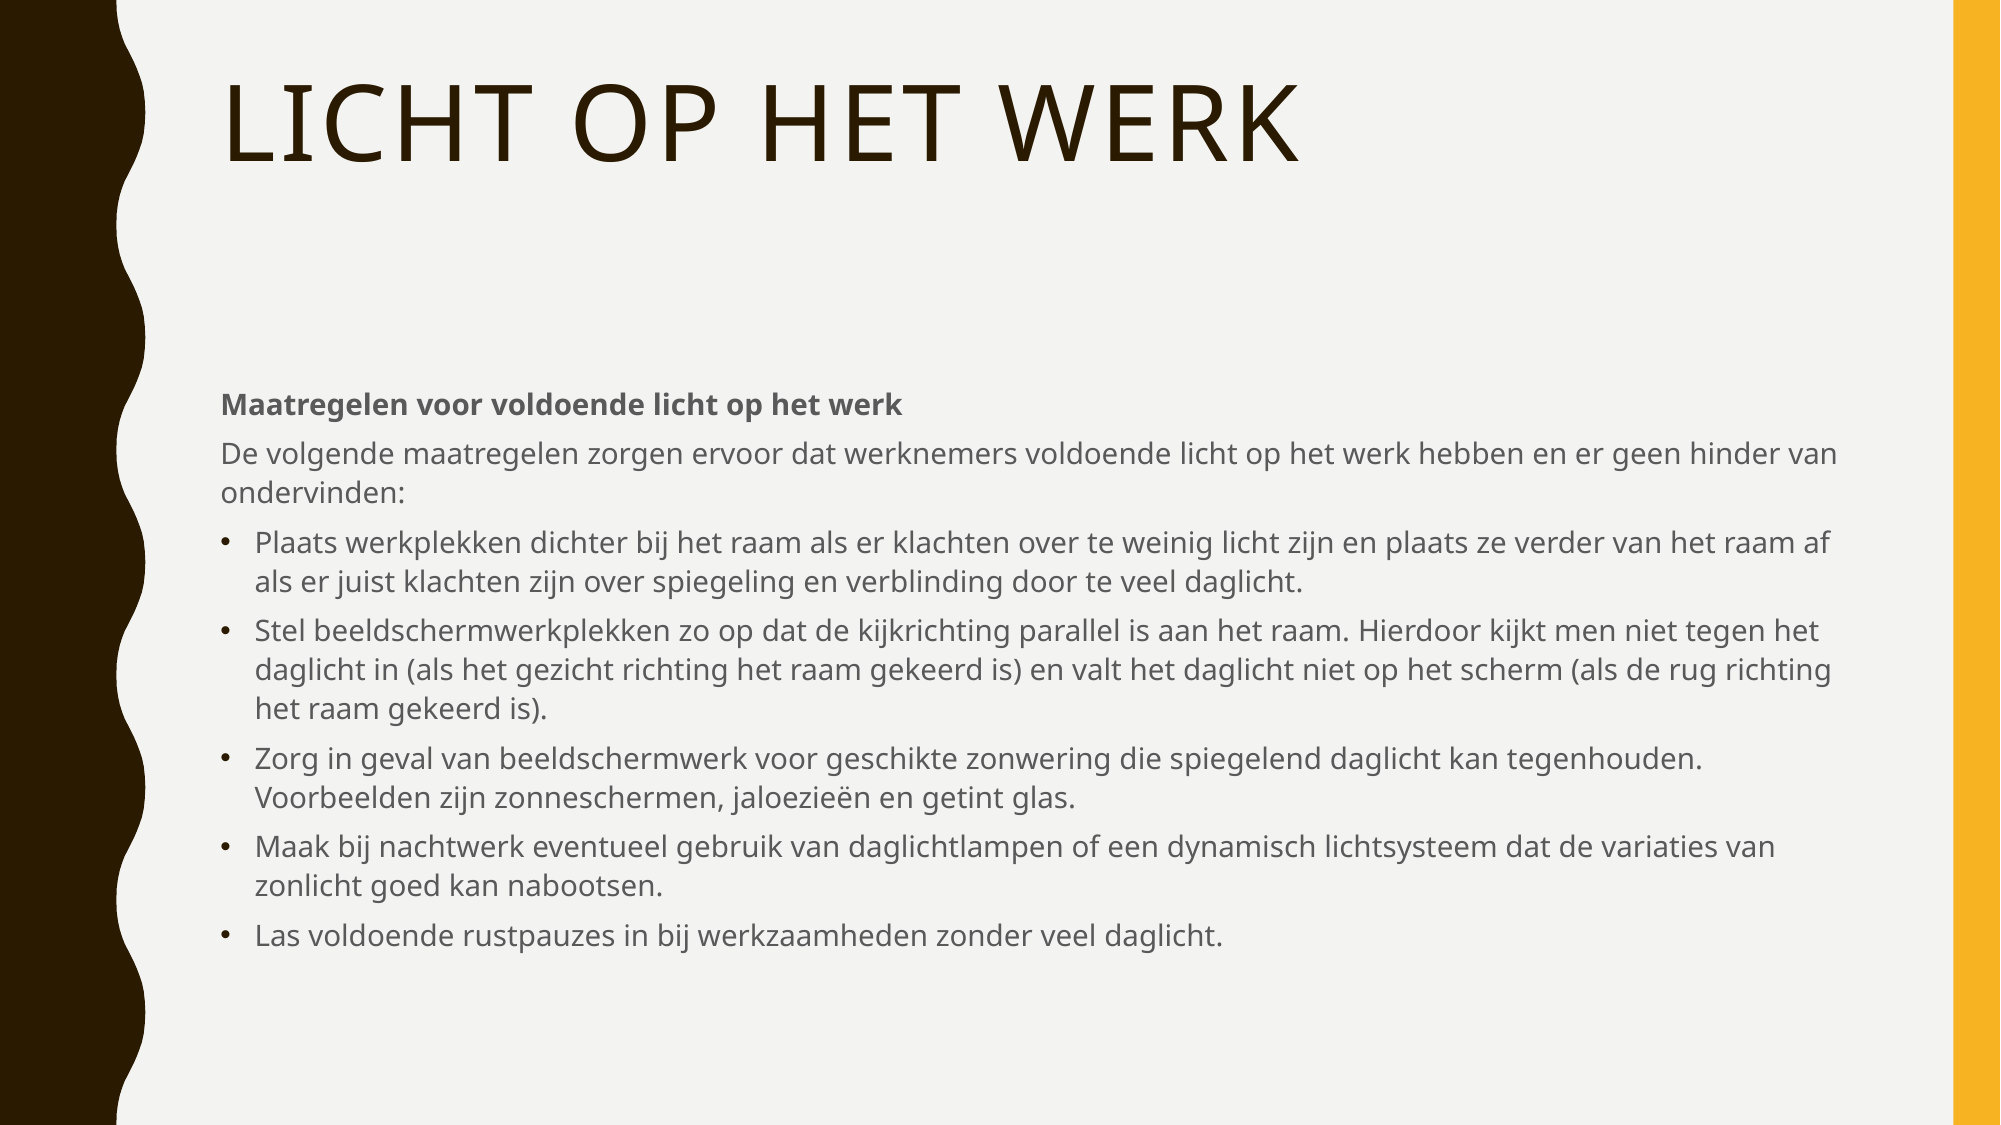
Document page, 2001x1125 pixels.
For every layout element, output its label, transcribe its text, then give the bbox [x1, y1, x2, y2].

list Maatregelen voor voldoende licht op het werk De volgende maatregelen zorgen ervoor dat werknemers voldoende licht op het werk hebben en er geen hinder van ondervinden: Plaats werkplekken dichter bij het raam als er klachten over te weinig licht zijn en plaats ze verder van het raam af als er juist klachten zijn over spiegeling en verblinding door te veel daglicht. Stel beeldschermwerkplekken zo op dat de kijkrichting parallel is aan het raam. Hierdoor kijkt men niet tegen het daglicht in (als het gezicht richting het raam gekeerd is) en valt het daglicht niet op het scherm (als de rug richting het raam gekeerd is). Zorg in geval van beeldschermwerk voor geschikte zonwering die spiegelend daglicht kan tegenhouden. Voorbeelden zijn zonneschermen, jaloezieën en getint glas. Maak bij nachtwerk eventueel gebruik van daglichtlampen of een dynamisch lichtsysteem dat de variaties van zonlicht goed kan nabootsen. Las voldoende rustpauzes in bij werkzaamheden zonder veel daglicht. [205, 375, 1875, 965]
title Licht op het werk [205, 62, 1875, 308]
